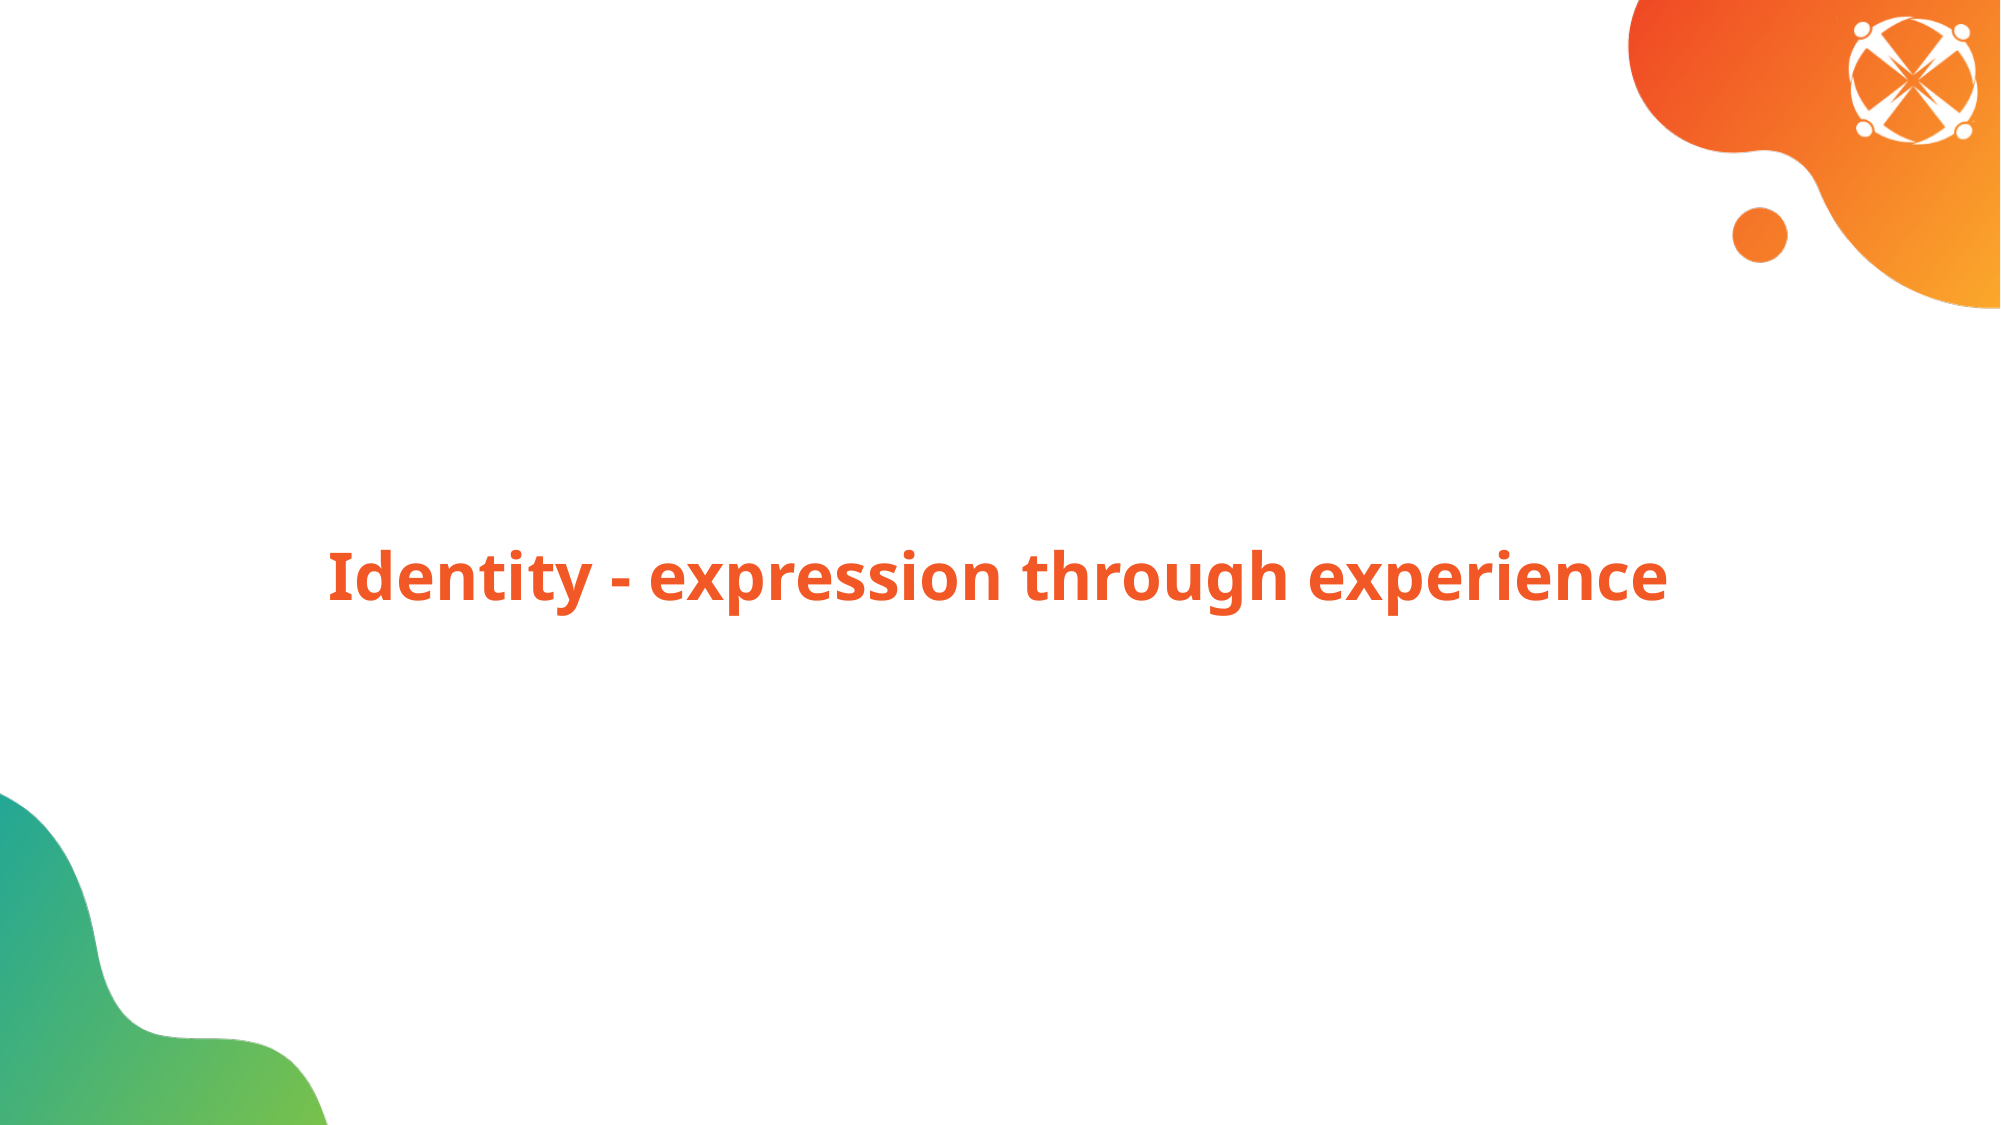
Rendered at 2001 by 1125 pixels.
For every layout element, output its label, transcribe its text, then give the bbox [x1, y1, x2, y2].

picture [0, 0, 2001, 1125]
title Identity - expression through experience [249, 502, 1750, 623]
